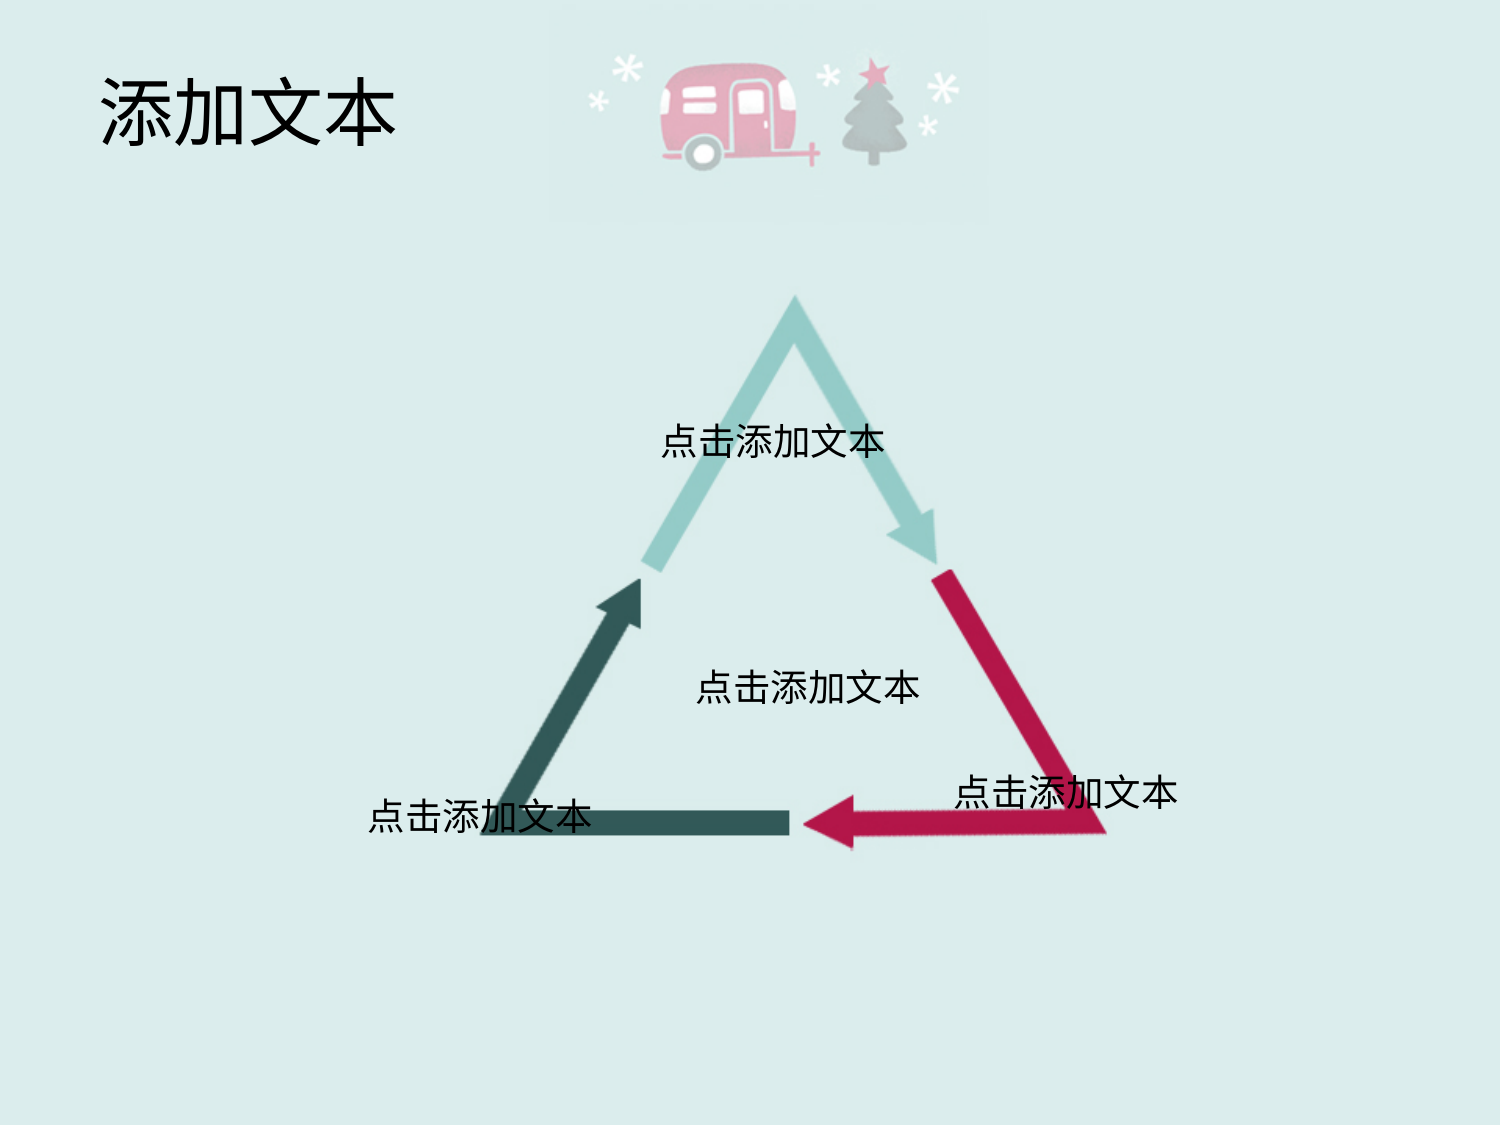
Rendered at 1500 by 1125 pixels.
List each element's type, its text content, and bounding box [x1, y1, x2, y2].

text_box 点击添加文本 [352, 785, 608, 845]
text_box 点击添加文本 [645, 410, 901, 470]
text_box 点击添加文本 [938, 761, 1194, 822]
picture [0, 0, 1500, 1125]
text_box 点击添加文本 [680, 656, 936, 716]
text_box 添加文本 [83, 58, 414, 164]
